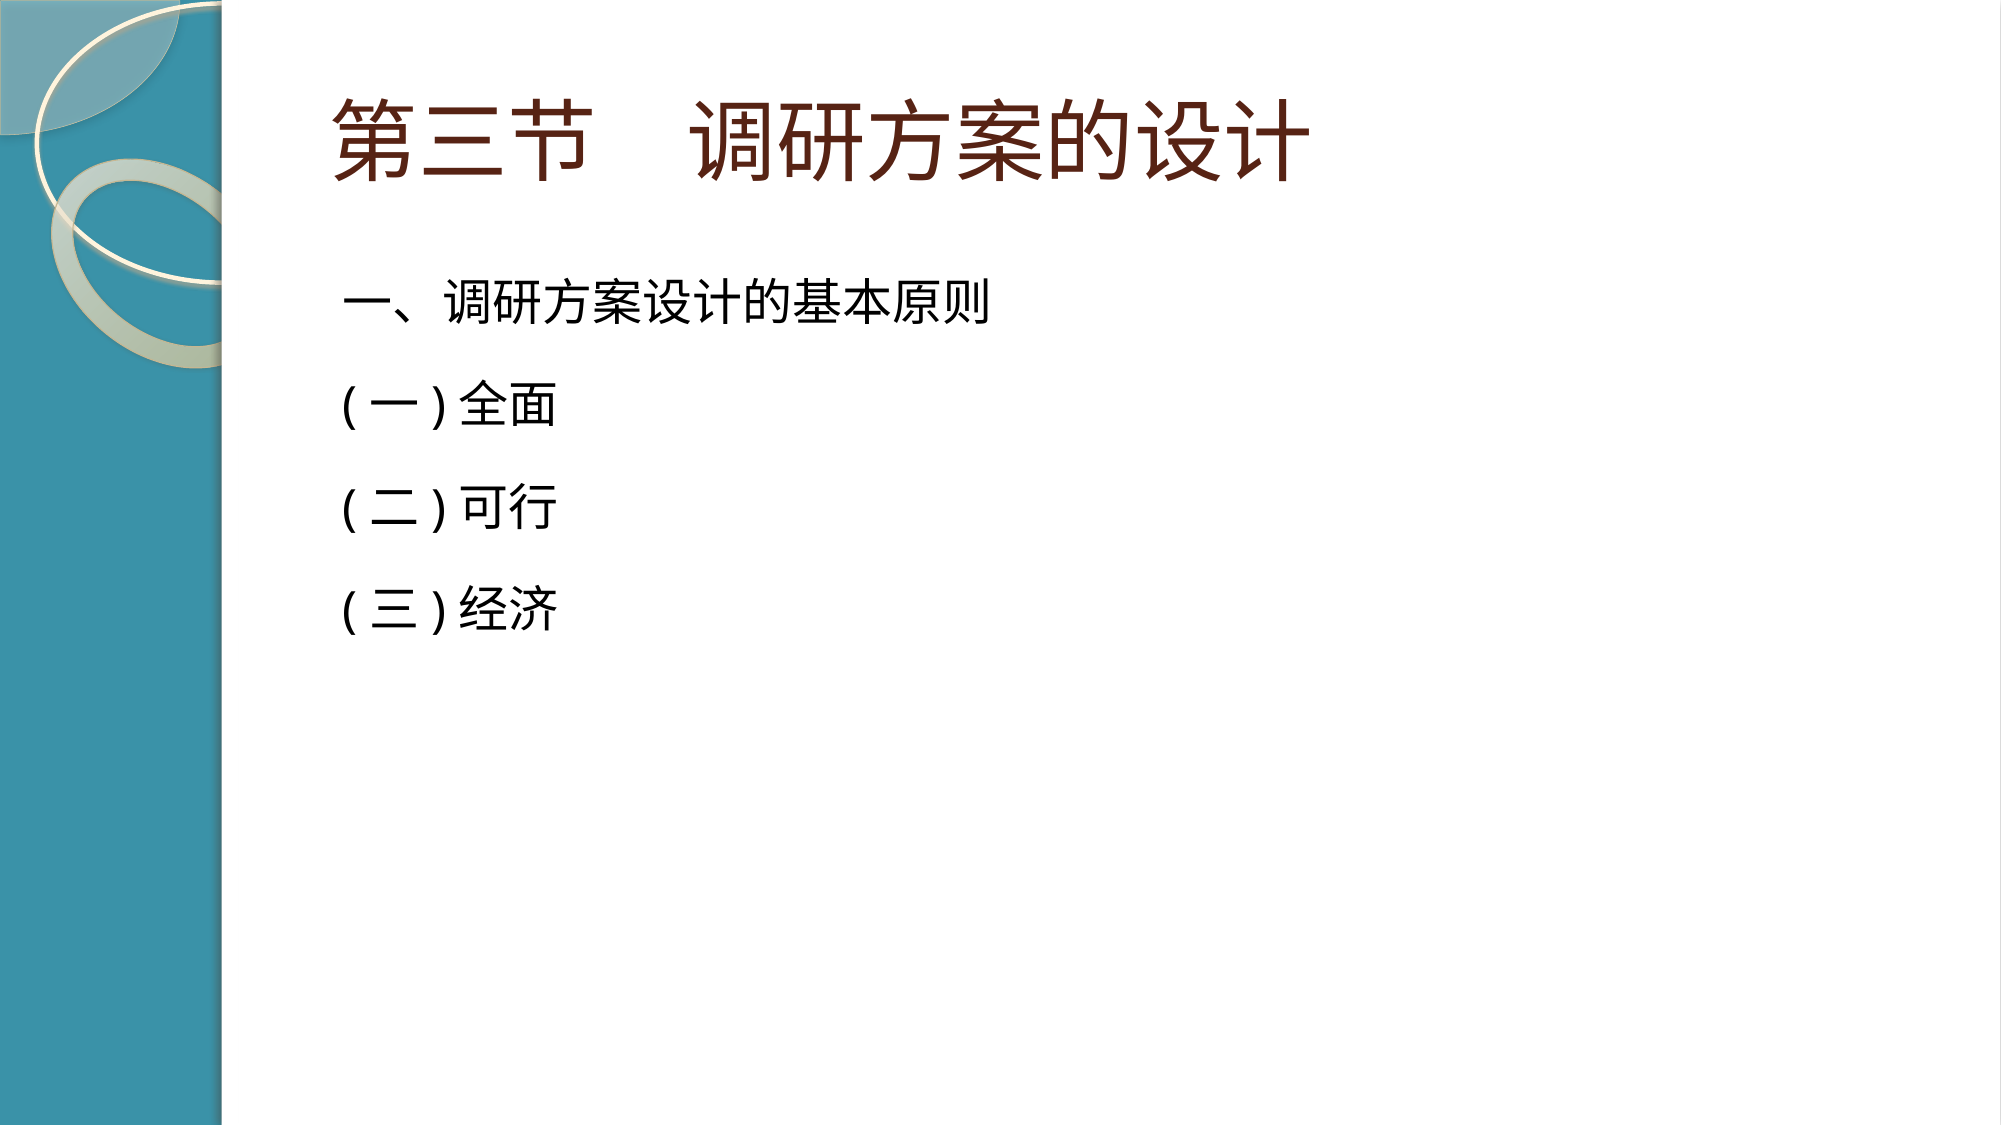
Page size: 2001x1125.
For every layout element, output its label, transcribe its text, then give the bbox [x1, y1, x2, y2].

list 一、调研方案设计的基本原则 (一)全面 (二)可行 (三)经济 [313, 232, 1954, 1021]
title 第三节 调研方案的设计 [313, 45, 1954, 232]
